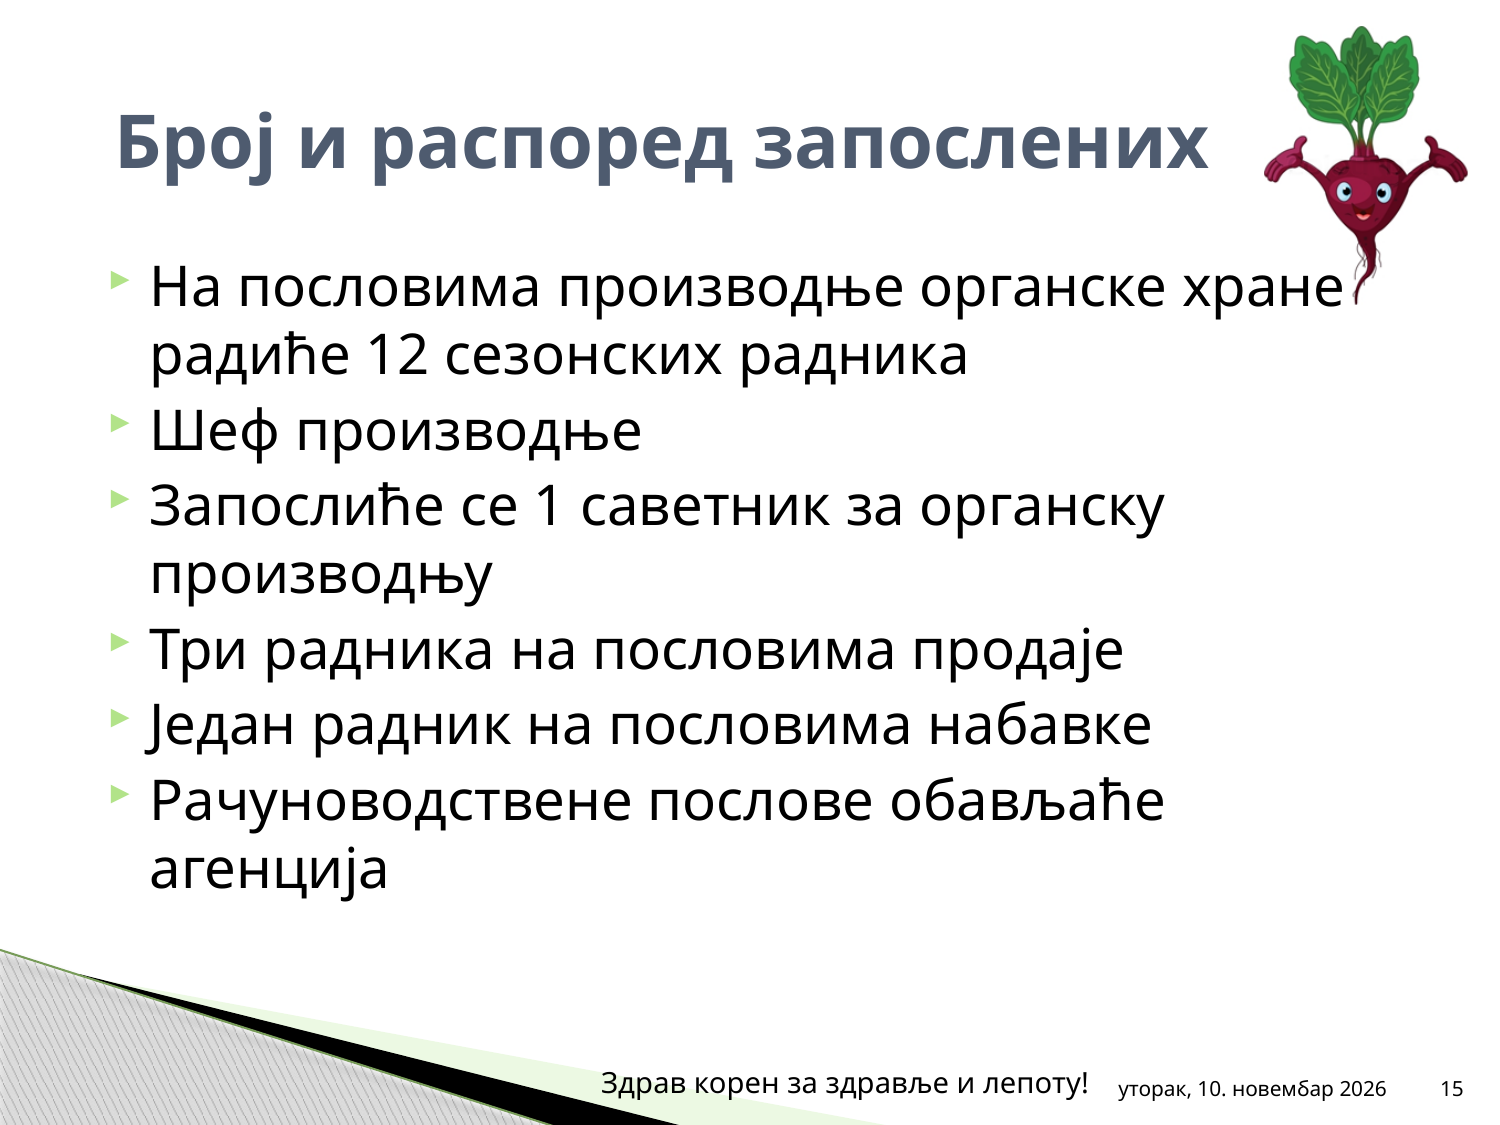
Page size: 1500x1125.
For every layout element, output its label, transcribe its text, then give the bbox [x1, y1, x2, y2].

list На пословима производње органске хране радиће 12 сезонских радника Шеф производње Запослиће се 1 саветник за органску производњу Три радника на пословима продаје Један радник на пословима набавке Рачуноводствене послове обављаће агенција [75, 243, 1425, 986]
footer Здрав корен за здравље и лепоту! [575, 1051, 1105, 1112]
picture [1262, 24, 1471, 308]
slide_number 15 [1418, 1051, 1479, 1112]
title Број и распоред запослених [75, 45, 1250, 233]
slide_number среда, 31. октобар 2012 [1105, 1051, 1418, 1112]
